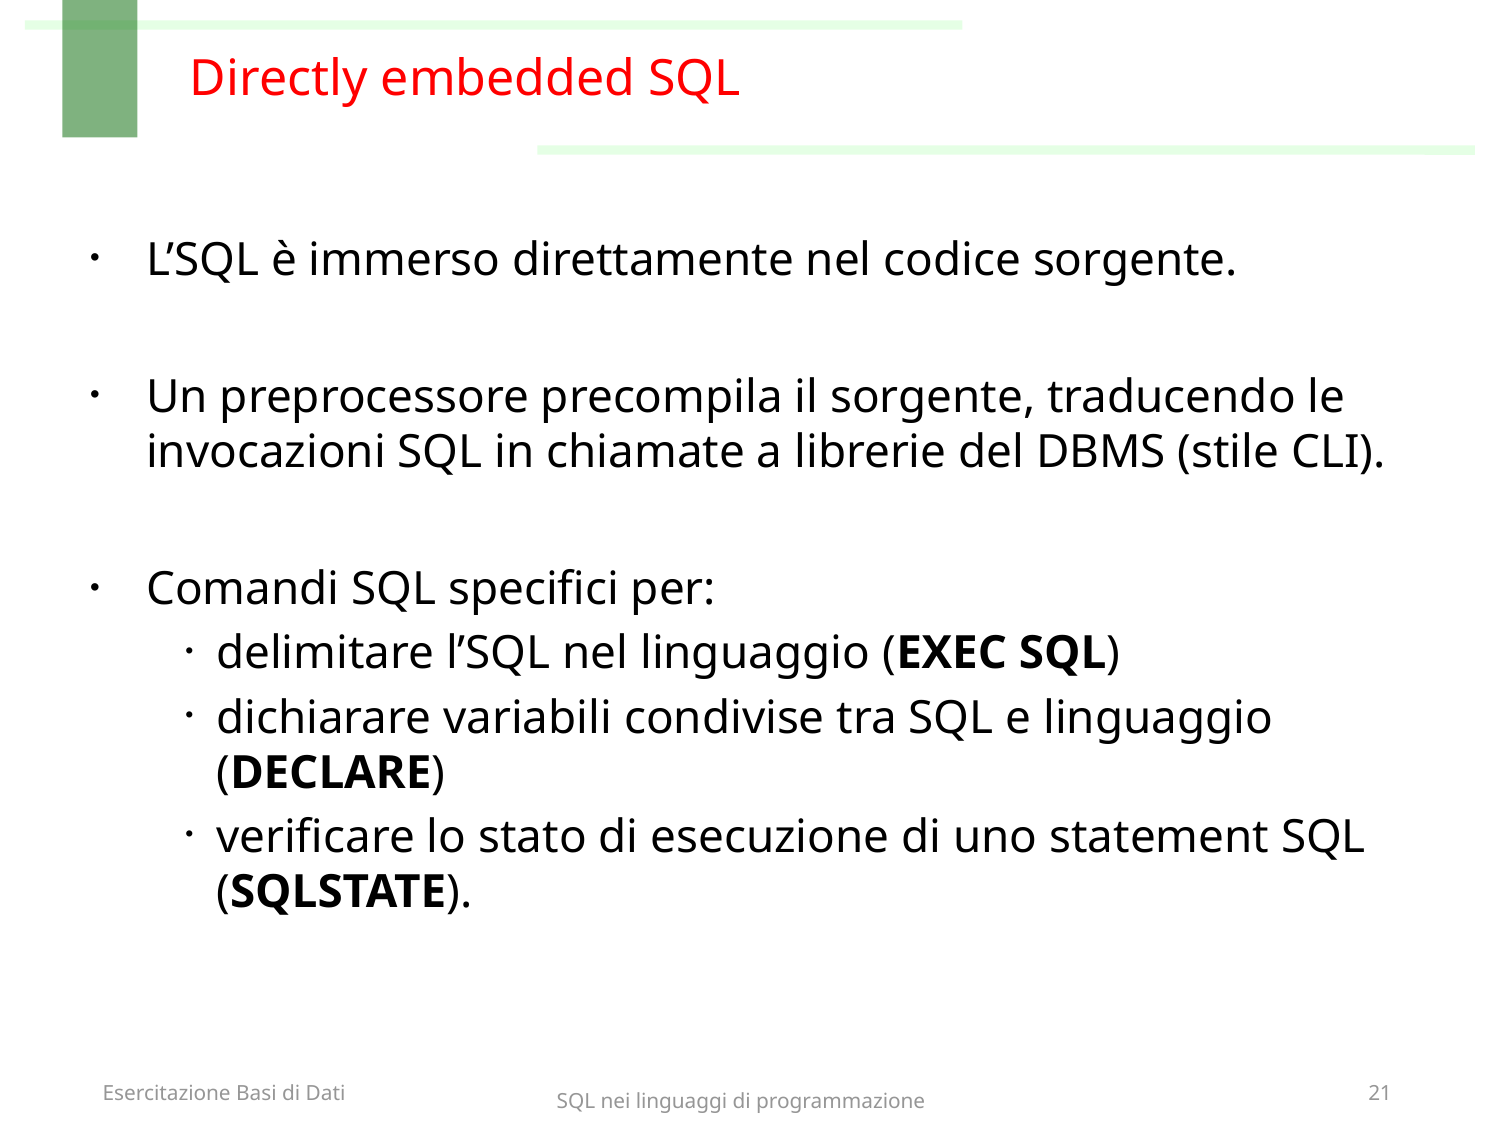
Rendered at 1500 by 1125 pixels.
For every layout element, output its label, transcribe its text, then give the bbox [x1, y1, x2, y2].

footer SQL nei linguaggi di programmazione [425, 1082, 1057, 1120]
title Directly embedded SQL [174, 24, 1425, 125]
list L’SQL è immerso direttamente nel codice sorgente. Un preprocessore precompila il sorgente, traducendo le invocazioni SQL in chiamate a librerie del DBMS (stile CLI). Comandi SQL specifici per: delimitare l’SQL nel linguaggio (EXEC SQL) dichiarare variabili condivise tra SQL e linguaggio (DECLARE) verificare lo stato di esecuzione di uno statement SQL (SQLSTATE). [75, 221, 1425, 1000]
